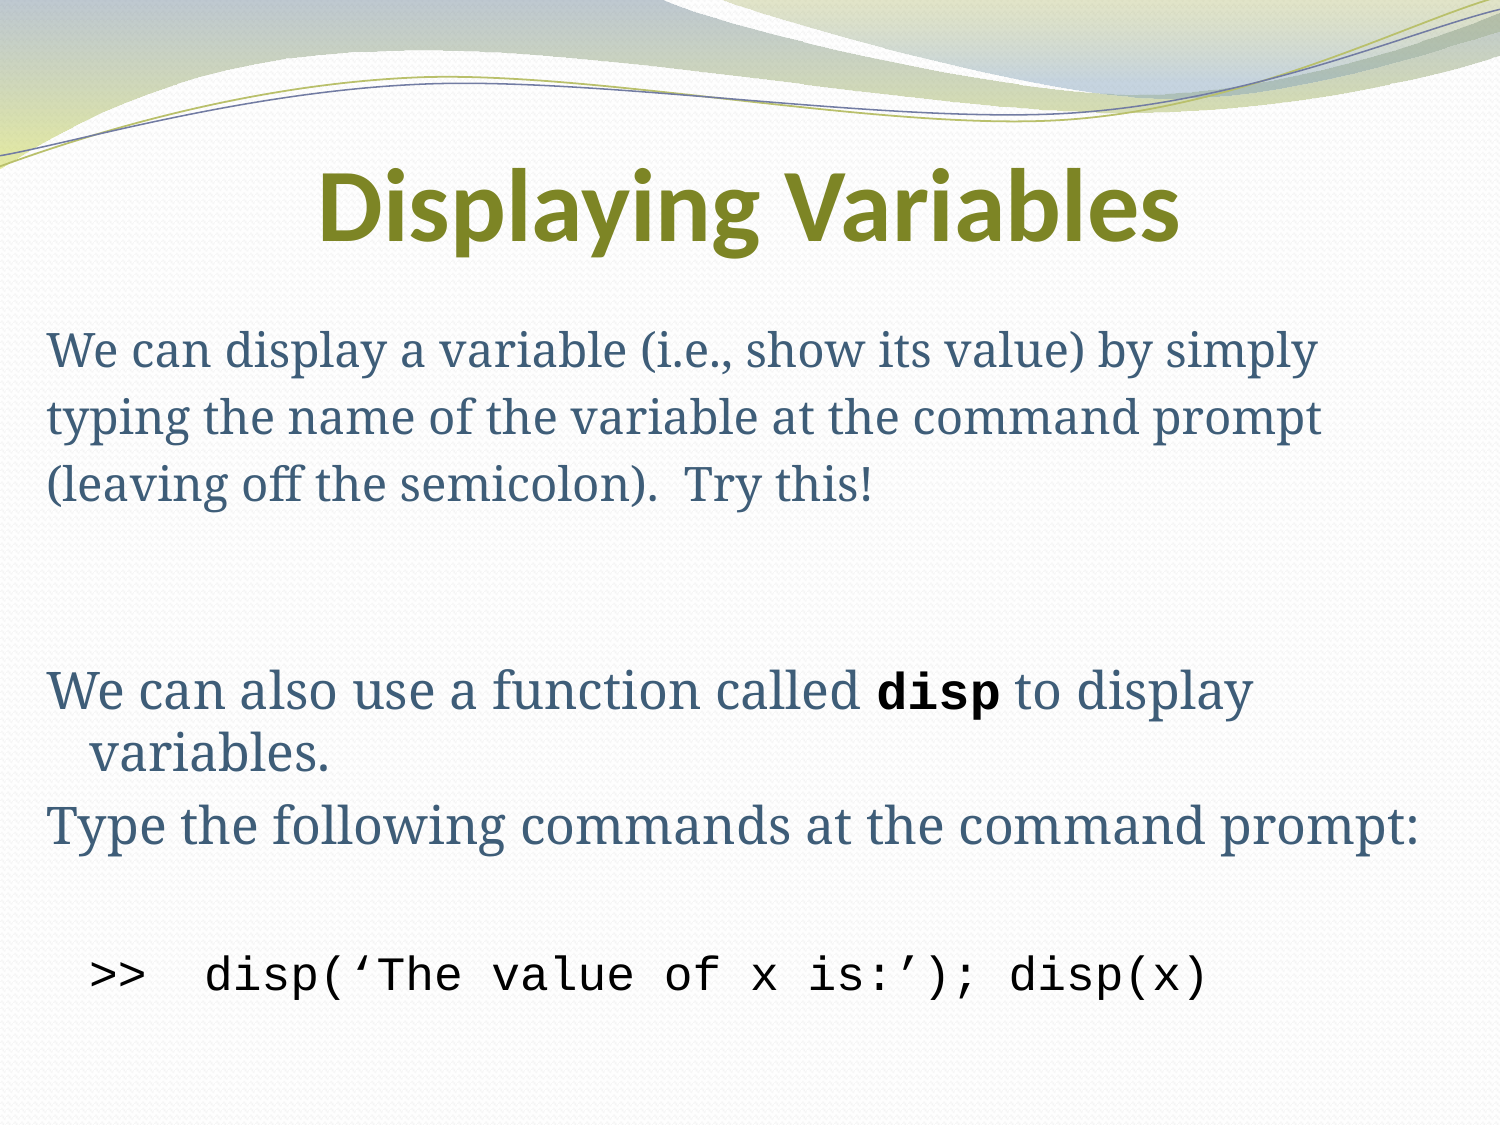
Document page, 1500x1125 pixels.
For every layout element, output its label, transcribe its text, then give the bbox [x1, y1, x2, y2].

title Displaying Variables [75, 75, 1425, 263]
list We can display a variable (i.e., show its value) by simply typing the name of the variable at the command prompt (leaving off the semicolon). Try this! [31, 312, 1469, 600]
text_box We can also use a function called disp to display variables. Type the following commands at the command prompt: >> disp(‘The value of x is:’); disp(x) [31, 650, 1469, 1063]
